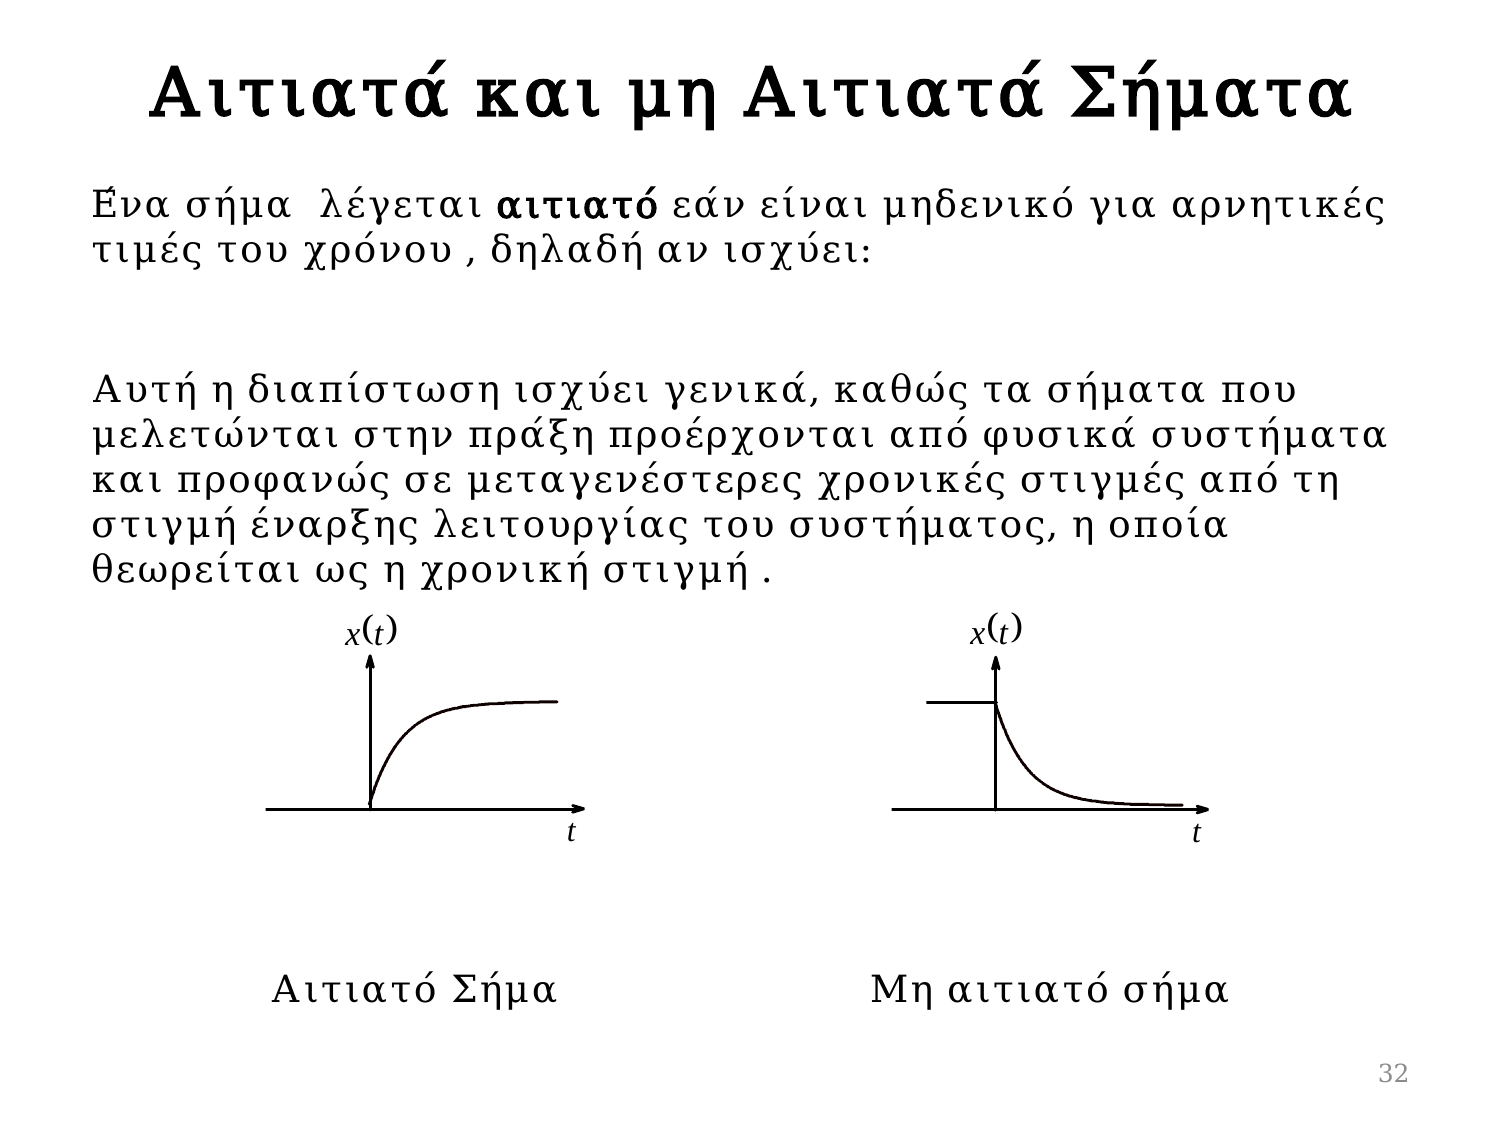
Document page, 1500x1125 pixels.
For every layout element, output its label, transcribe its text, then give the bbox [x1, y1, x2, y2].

slide_number 32 [1222, 1042, 1425, 1103]
picture [891, 609, 1209, 849]
title Αιτιατά και μη Αιτιατά Σήματα [75, 19, 1425, 159]
picture [265, 610, 585, 848]
